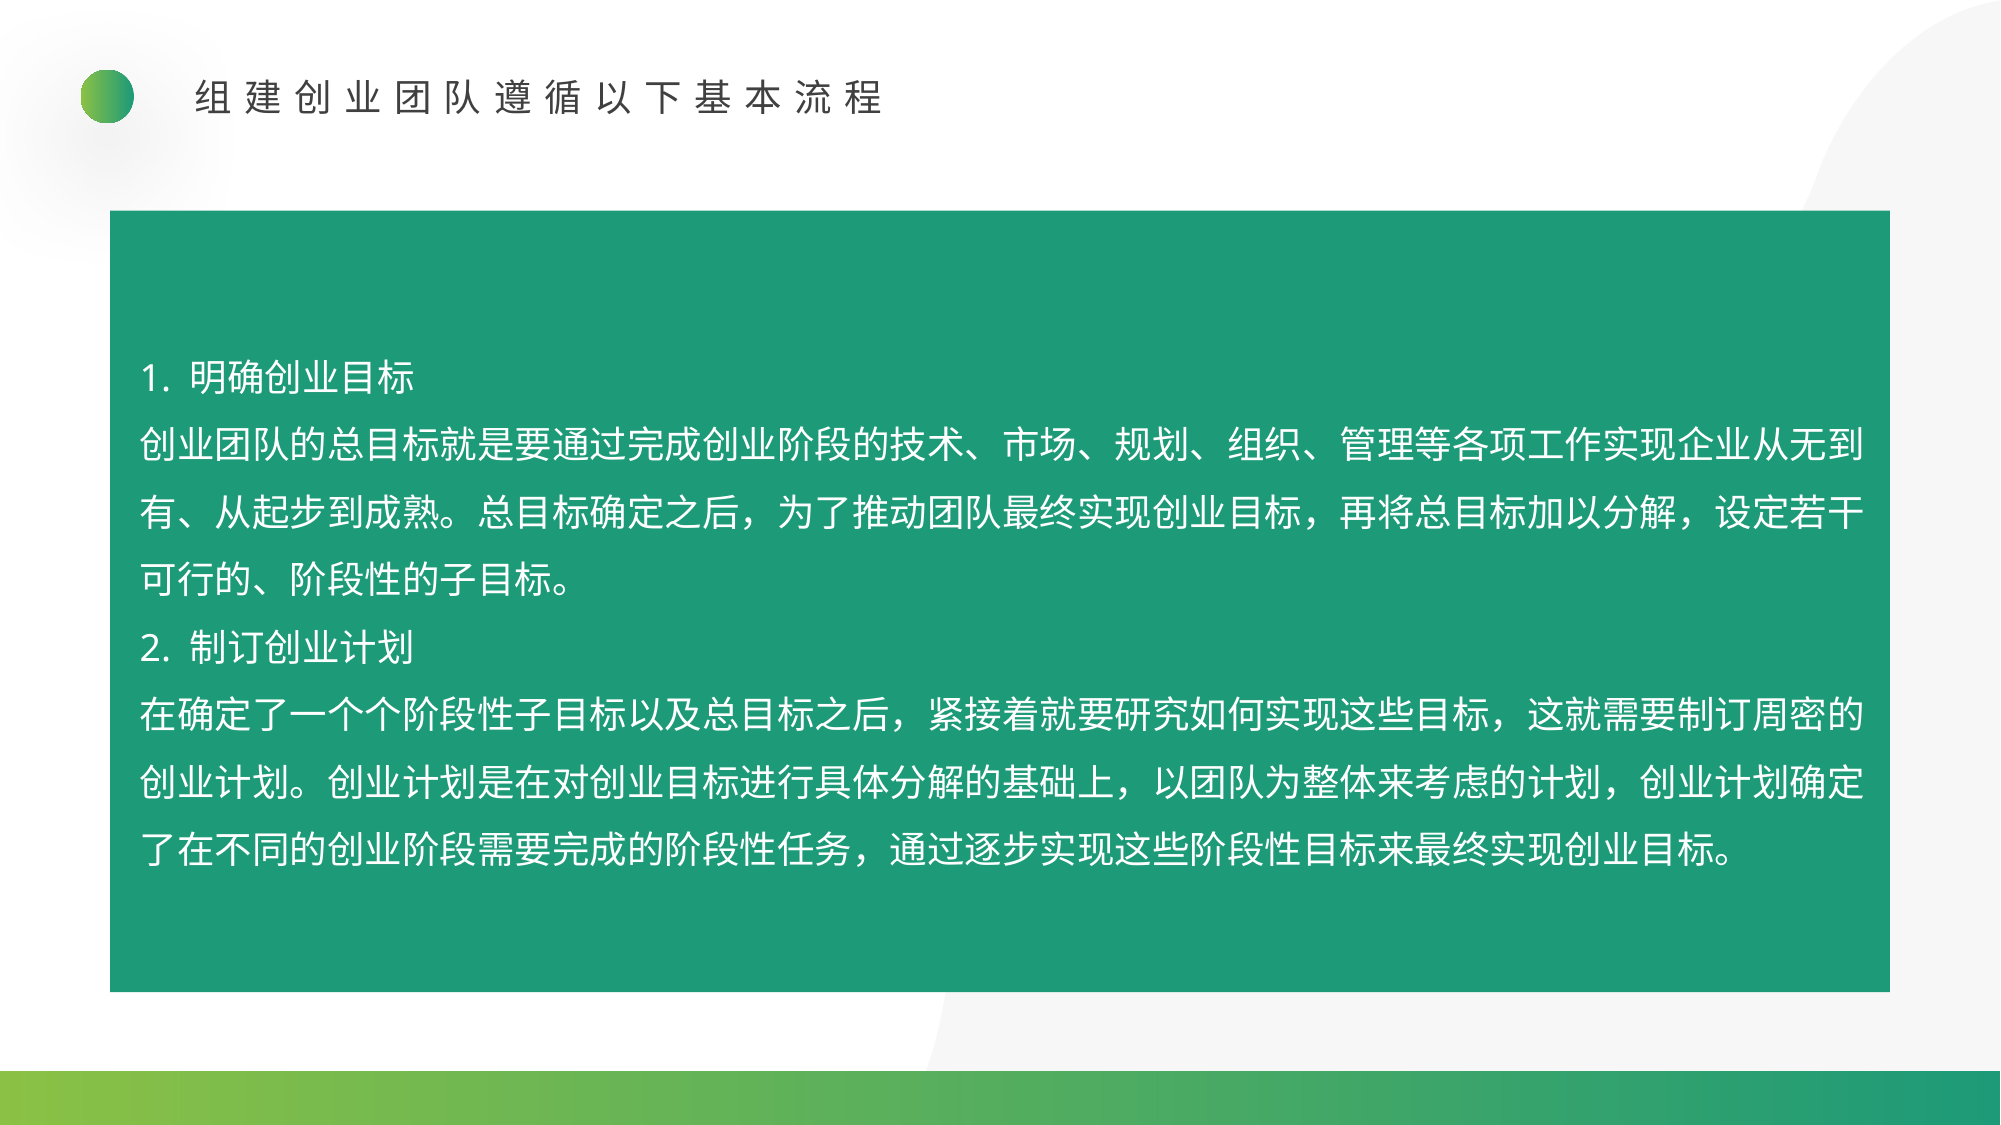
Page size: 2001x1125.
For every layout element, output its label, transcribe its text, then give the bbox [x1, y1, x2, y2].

text_box 组建创业团队遵循以下基本流程 [179, 66, 937, 127]
text_box 1. 明确创业目标 创业团队的总目标就是要通过完成创业阶段的技术、市场、规划、组织、管理等各项工作实现企业从无到有、从起步到成熟。总目标确定之后，为了推动团队最终实现创业目标，再将总目标加以分解，设定若干可行的、阶段性的子目标。 2. 制订创业计划 在确定了一个个阶段性子目标以及总目标之后，紧接着就要研究如何实现这些目标，这就需要制订周密的创业计划。创业计划是在对创业目标进行具体分解的基础上，以团队为整体来考虑的计划，创业计划确定了在不同的创业阶段需要完成的阶段性任务，通过逐步实现这些阶段性目标来最终实现创业目标。 [109, 210, 1891, 993]
